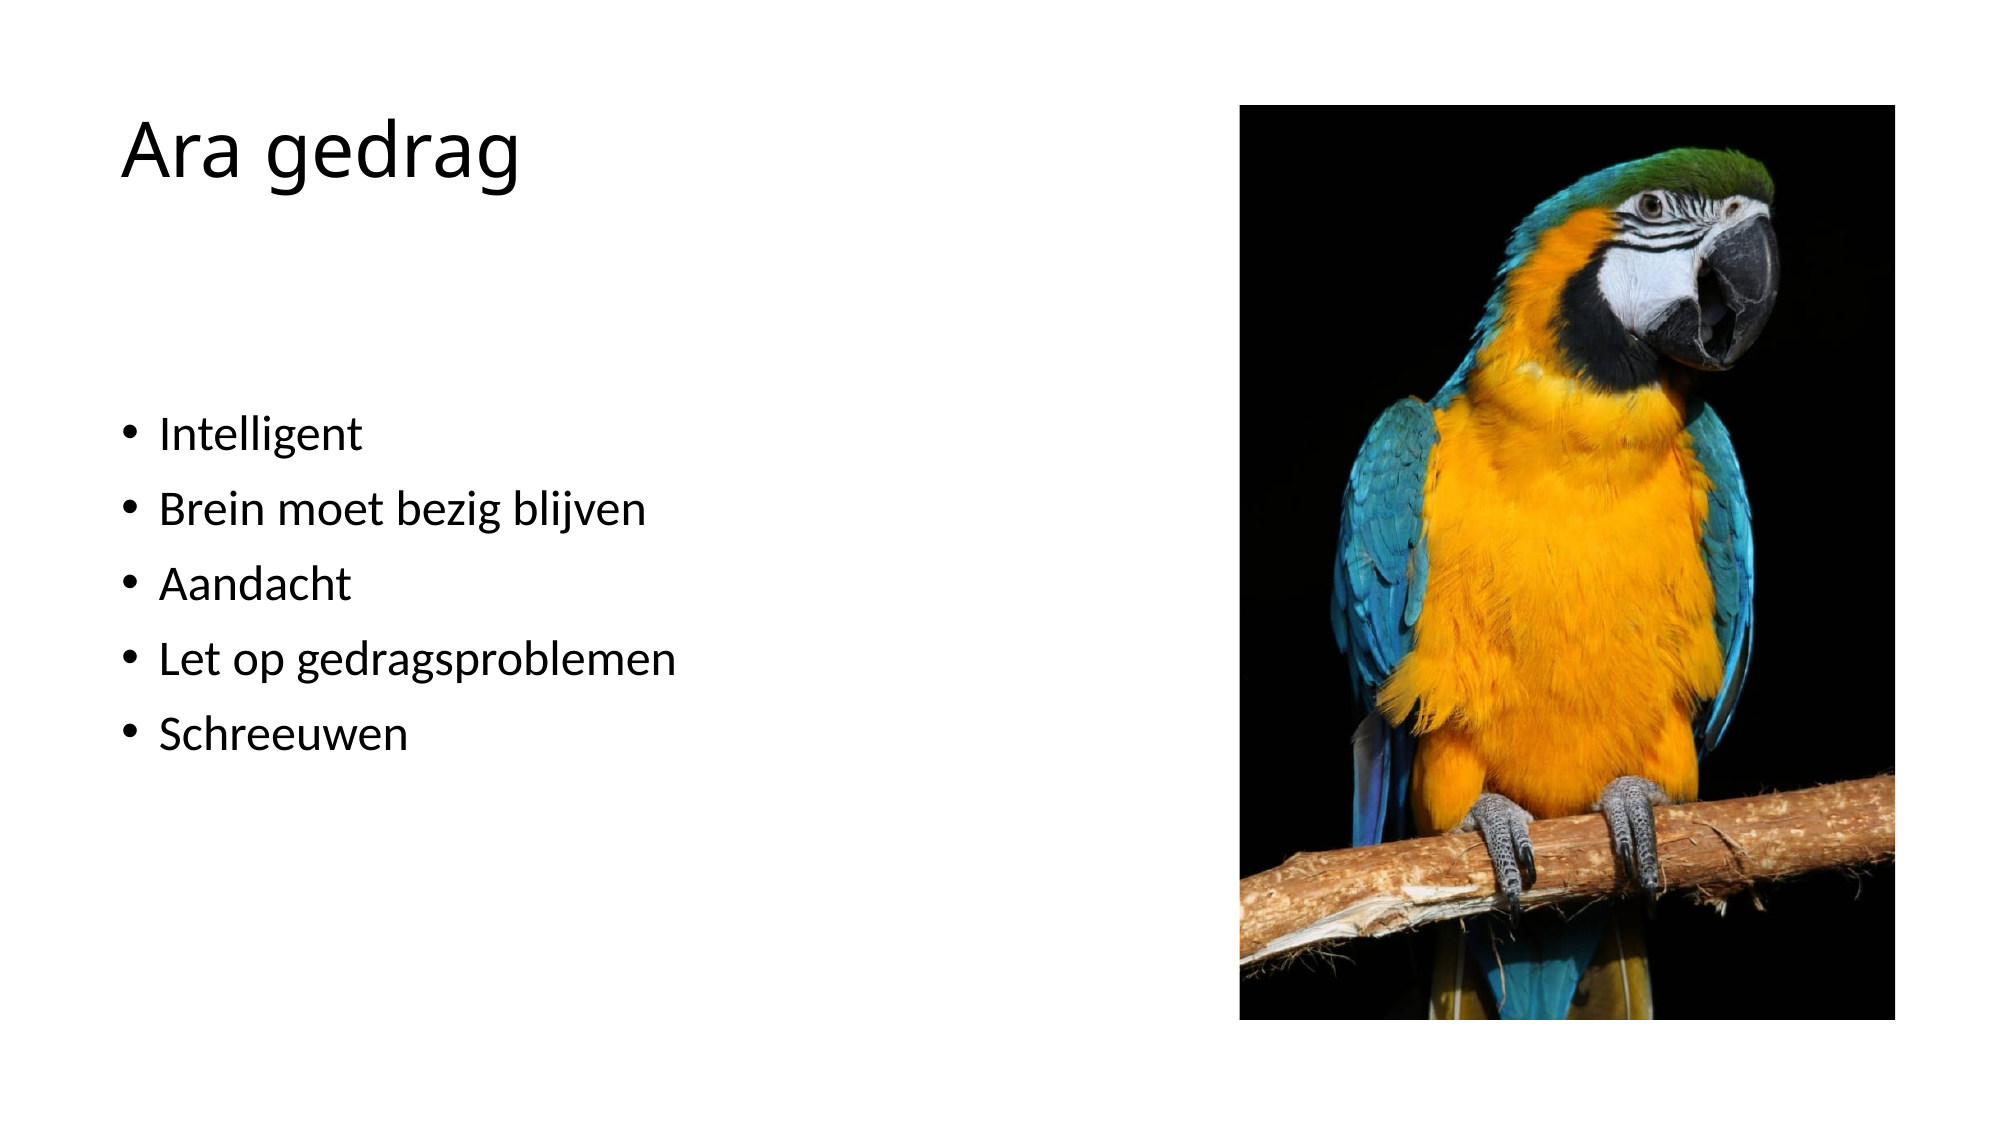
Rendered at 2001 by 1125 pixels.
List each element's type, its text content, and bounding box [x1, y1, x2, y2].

list Intelligent Brein moet bezig blijven Aandacht Let op gedragsproblemen Schreeuwen [106, 399, 1187, 1021]
picture [1239, 104, 1896, 1020]
title Ara gedrag [106, 103, 1187, 379]
